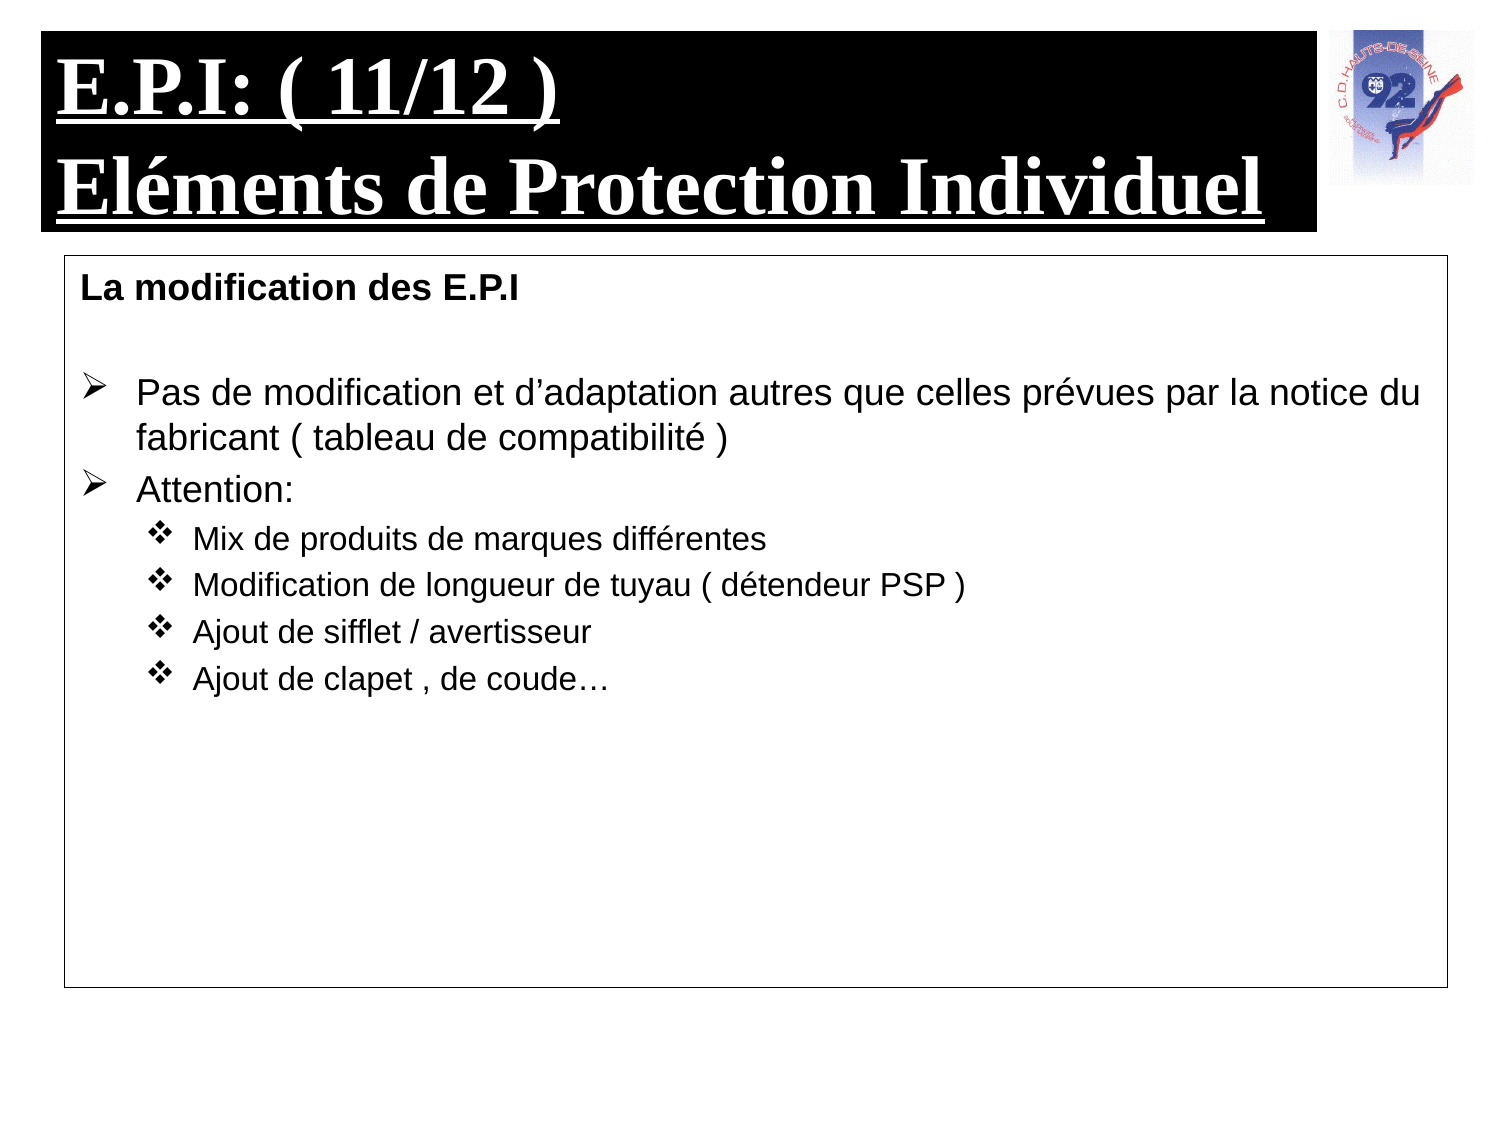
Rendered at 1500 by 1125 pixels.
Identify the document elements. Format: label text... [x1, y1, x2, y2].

title E.P.I: ( 11/12 ) Eléments de Protection Individuel [41, 31, 1317, 232]
list La modification des E.P.I Pas de modification et d’adaptation autres que celles prévues par la notice du fabricant ( tableau de compatibilité ) Attention: Mix de produits de marques différentes Modification de longueur de tuyau ( détendeur PSP ) Ajout de sifflet / avertisseur Ajout de clapet , de coude… [64, 255, 1448, 988]
picture [1328, 30, 1474, 185]
